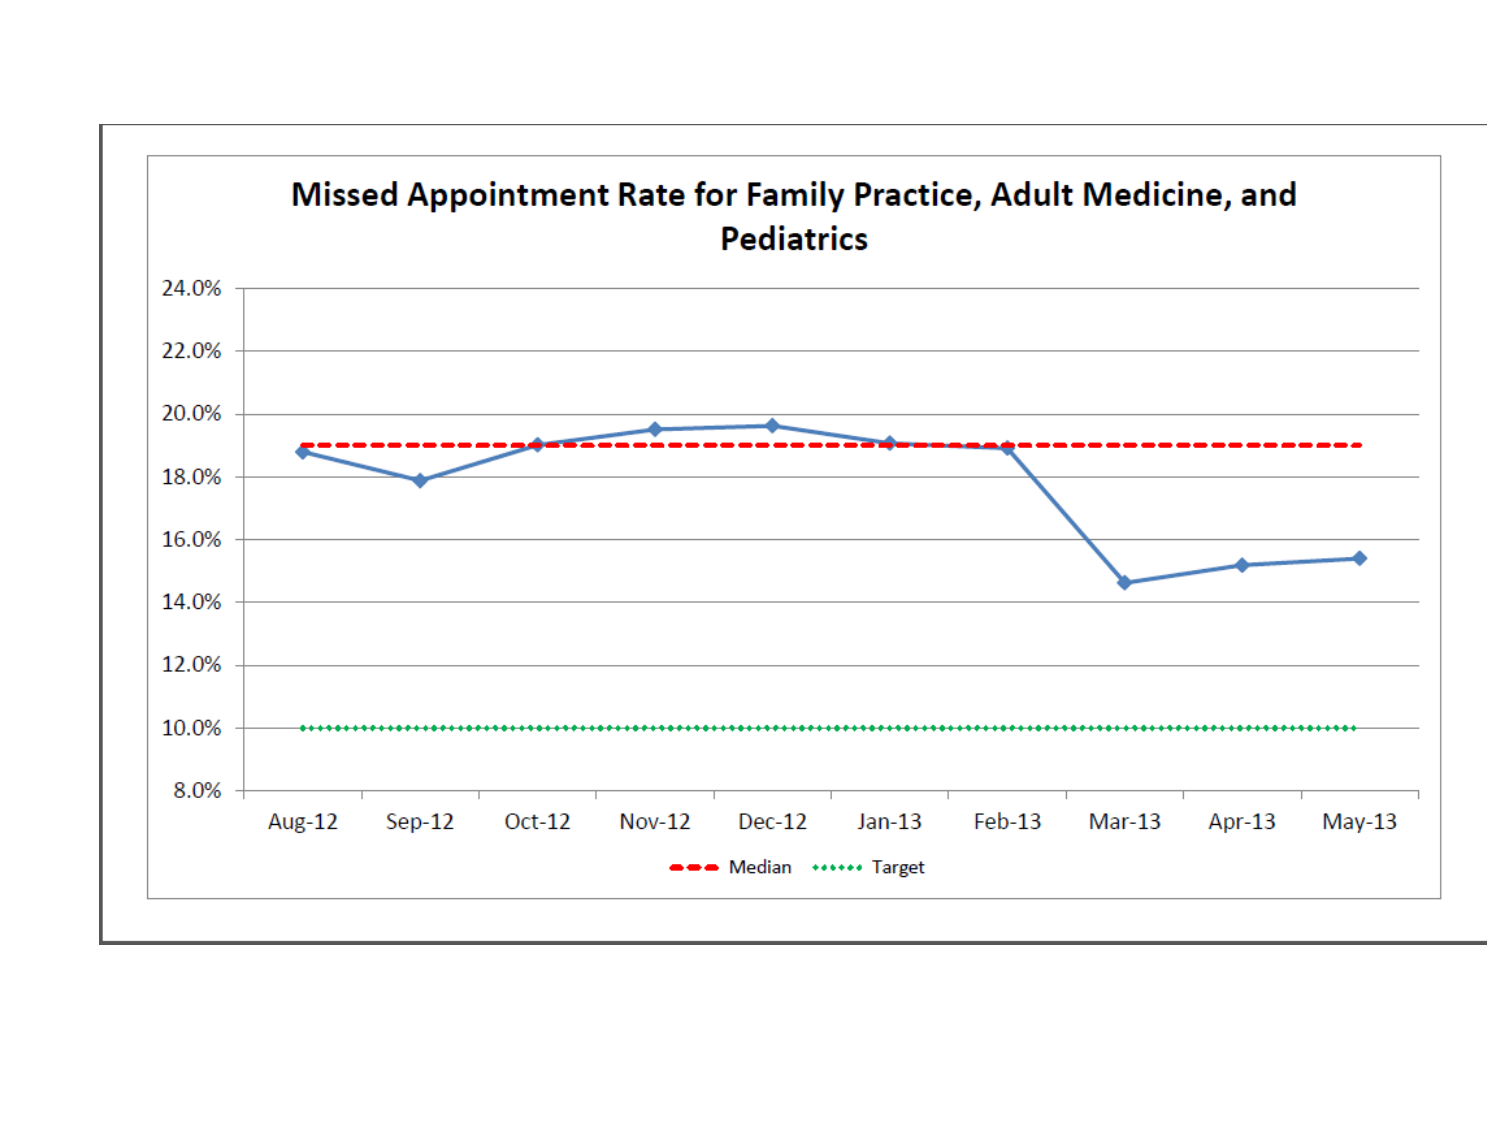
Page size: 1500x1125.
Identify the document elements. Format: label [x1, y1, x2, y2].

picture [99, 124, 1487, 945]
